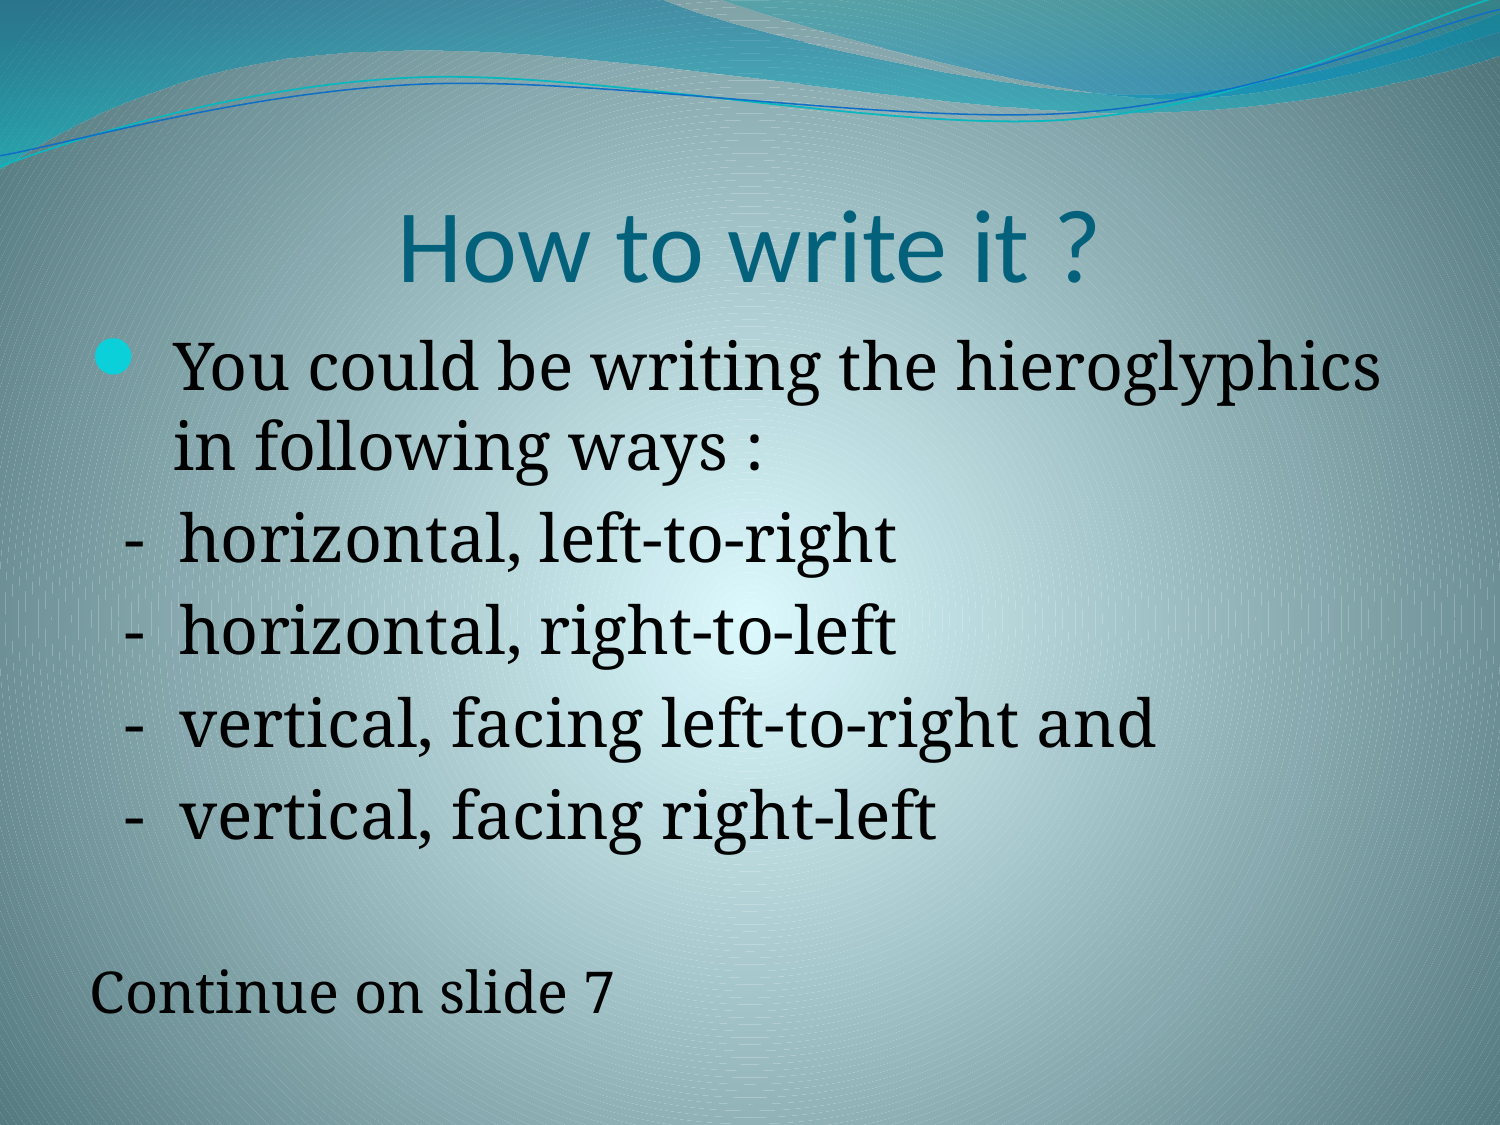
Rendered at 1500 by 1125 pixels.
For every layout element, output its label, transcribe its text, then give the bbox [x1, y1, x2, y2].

list You could be writing the hieroglyphics in following ways : - horizontal, left-to-right - horizontal, right-to-left - vertical, facing left-to-right and - vertical, facing right-left Continue on slide 7 [75, 317, 1425, 1038]
title How to write it ? [75, 115, 1425, 303]
